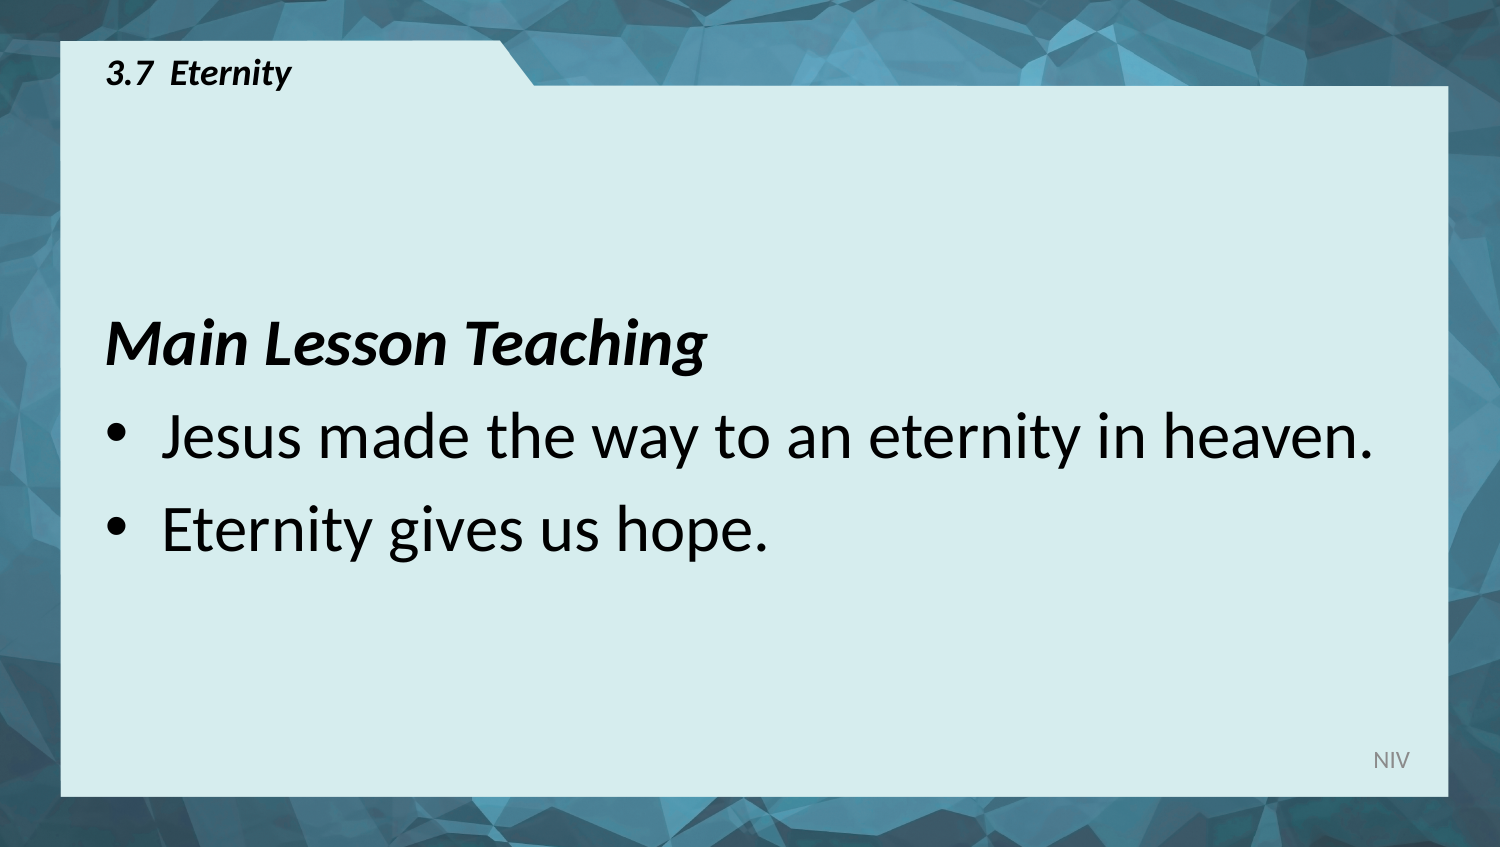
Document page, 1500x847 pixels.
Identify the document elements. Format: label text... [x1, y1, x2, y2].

title 3.7 Eternity [89, 33, 1420, 108]
picture [0, 0, 1500, 847]
list Main Lesson Teaching Jesus made the way to an eternity in heaven. Eternity gives us hope. [89, 141, 1403, 722]
footer NIV [950, 736, 1425, 782]
